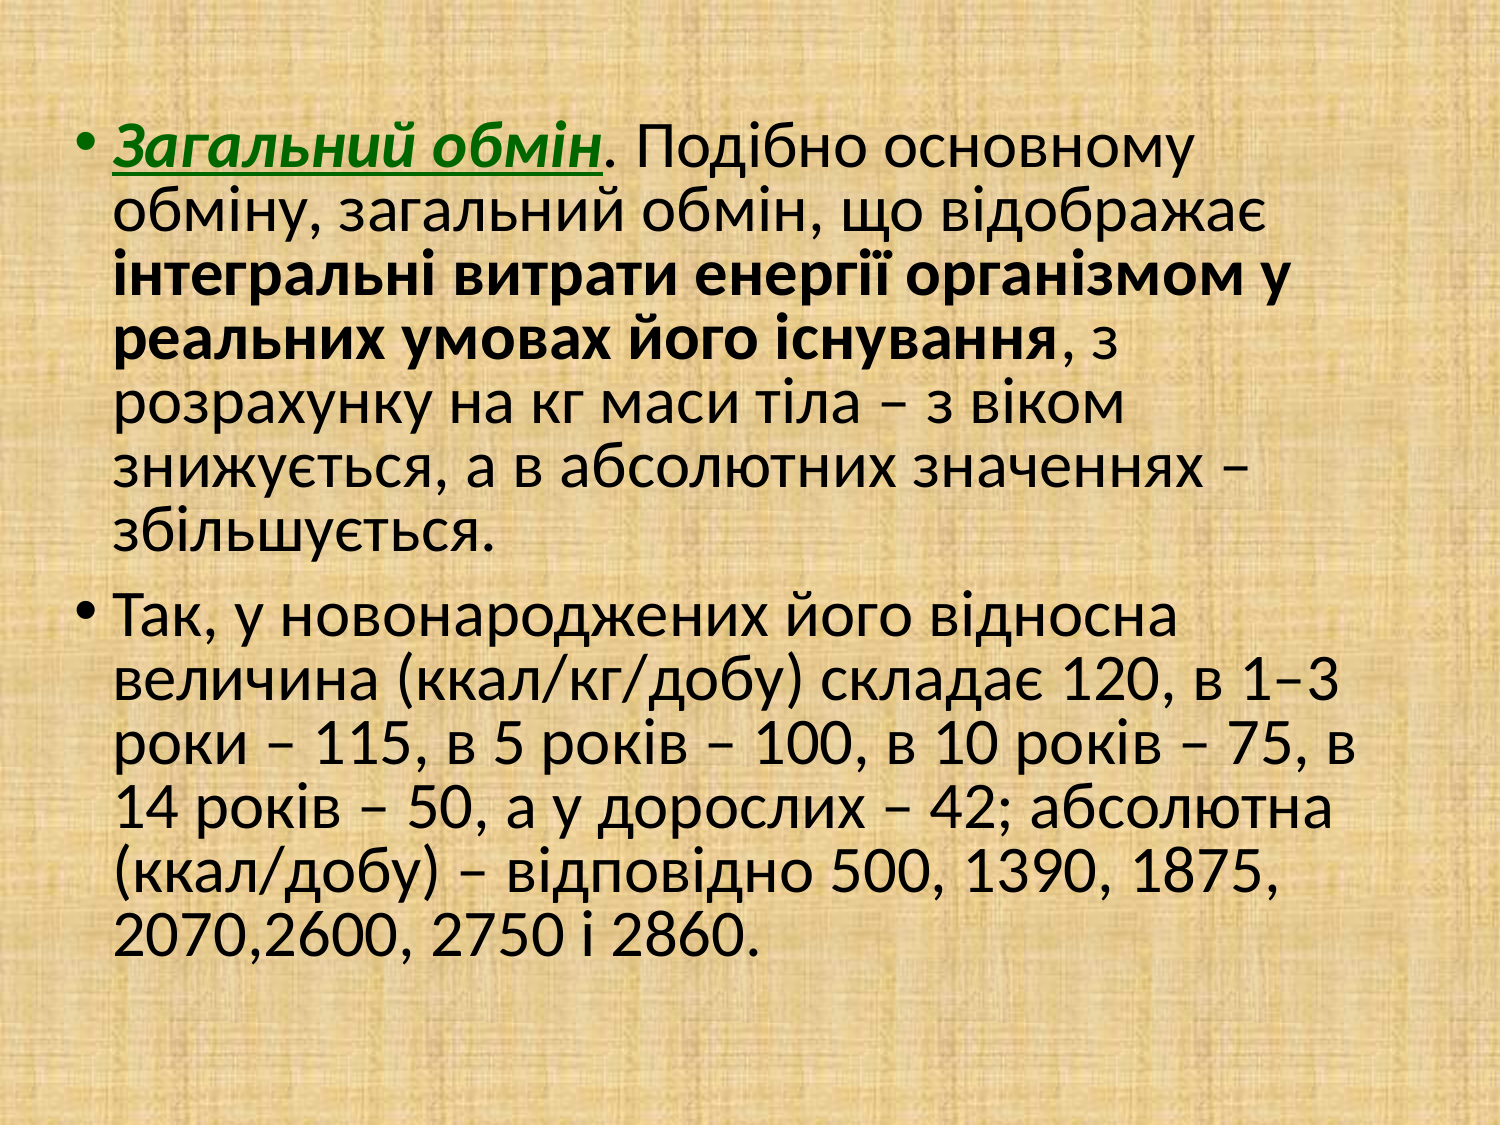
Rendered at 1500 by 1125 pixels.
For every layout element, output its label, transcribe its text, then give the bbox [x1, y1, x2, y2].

list Загальний обмін. Подібно основному обміну, загальний обмін, що відображає інтегральні витрати енергії організмом у реальних умовах його існування, з розрахунку на кг маси тіла – з віком знижується, а в абсолютних значеннях – збільшується. Так, у новонароджених його відносна величина (ккал/кг/добу) складає 120, в 1–3 роки – 115, в 5 років – 100, в 10 років – 75, в 14 років – 50, а у дорослих – 42; абсолютна (ккал/добу) – відповідно 500, 1390, 1875, 2070,2600, 2750 і 2860. [59, 108, 1438, 1075]
picture [0, 0, 1500, 1125]
